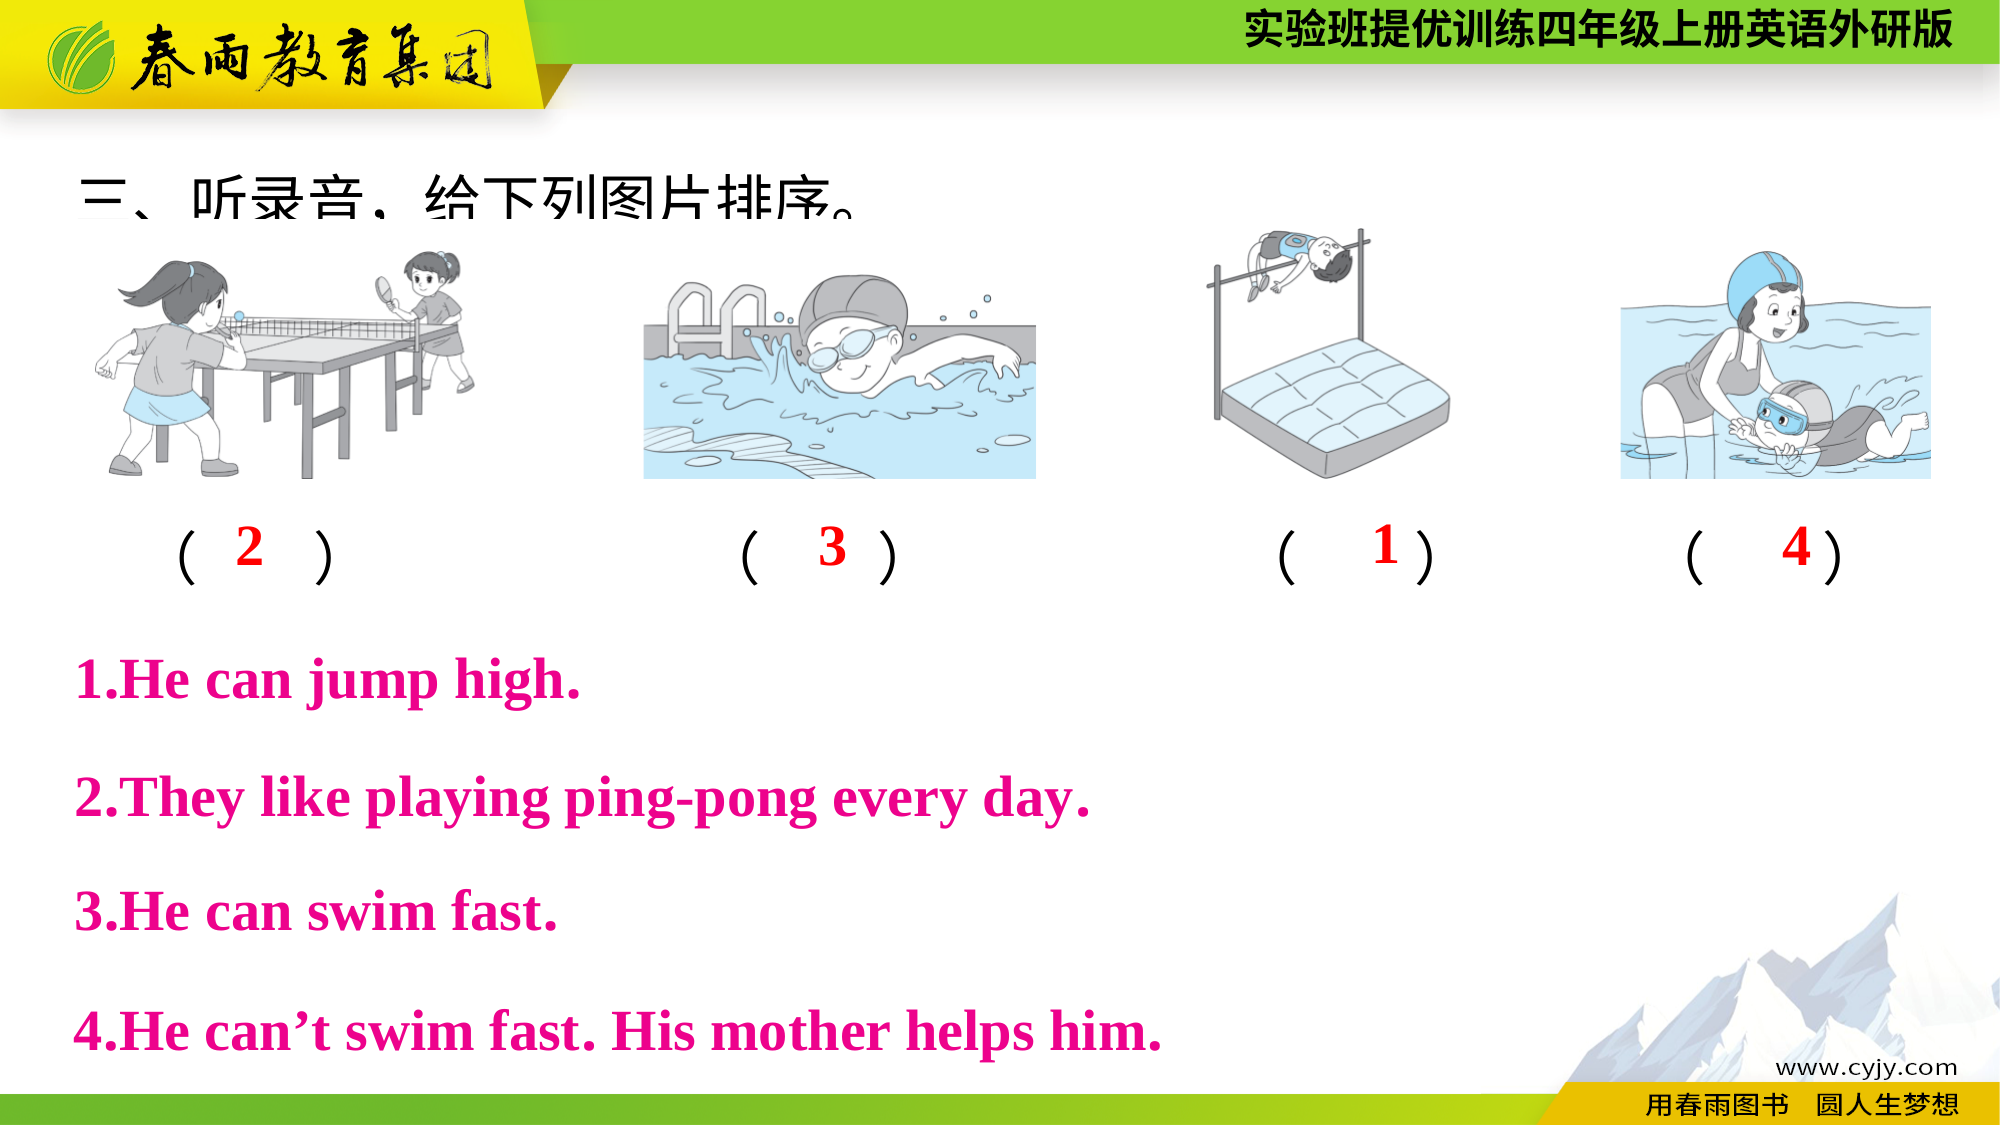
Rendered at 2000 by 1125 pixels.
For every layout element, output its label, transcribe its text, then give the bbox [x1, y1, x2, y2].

text_box 3.He can swim fast. [59, 829, 1225, 950]
list 三、听录音，给下列图片排序。 [59, 122, 1944, 219]
text_box 2.They like playing ping-pong every day. [59, 716, 1225, 829]
text_box 4 [1768, 499, 1827, 585]
text_box （ ） （ ） （ ） （ ） [84, 479, 1969, 600]
text_box 2 [220, 499, 280, 585]
text_box 1.He can jump high. [59, 597, 1225, 716]
text_box 1 [1356, 497, 1416, 583]
text_box 3 [803, 499, 863, 585]
picture [0, 0, 2000, 1125]
text_box 4.He can’t swim fast. His mother helps him. [58, 949, 1224, 1070]
